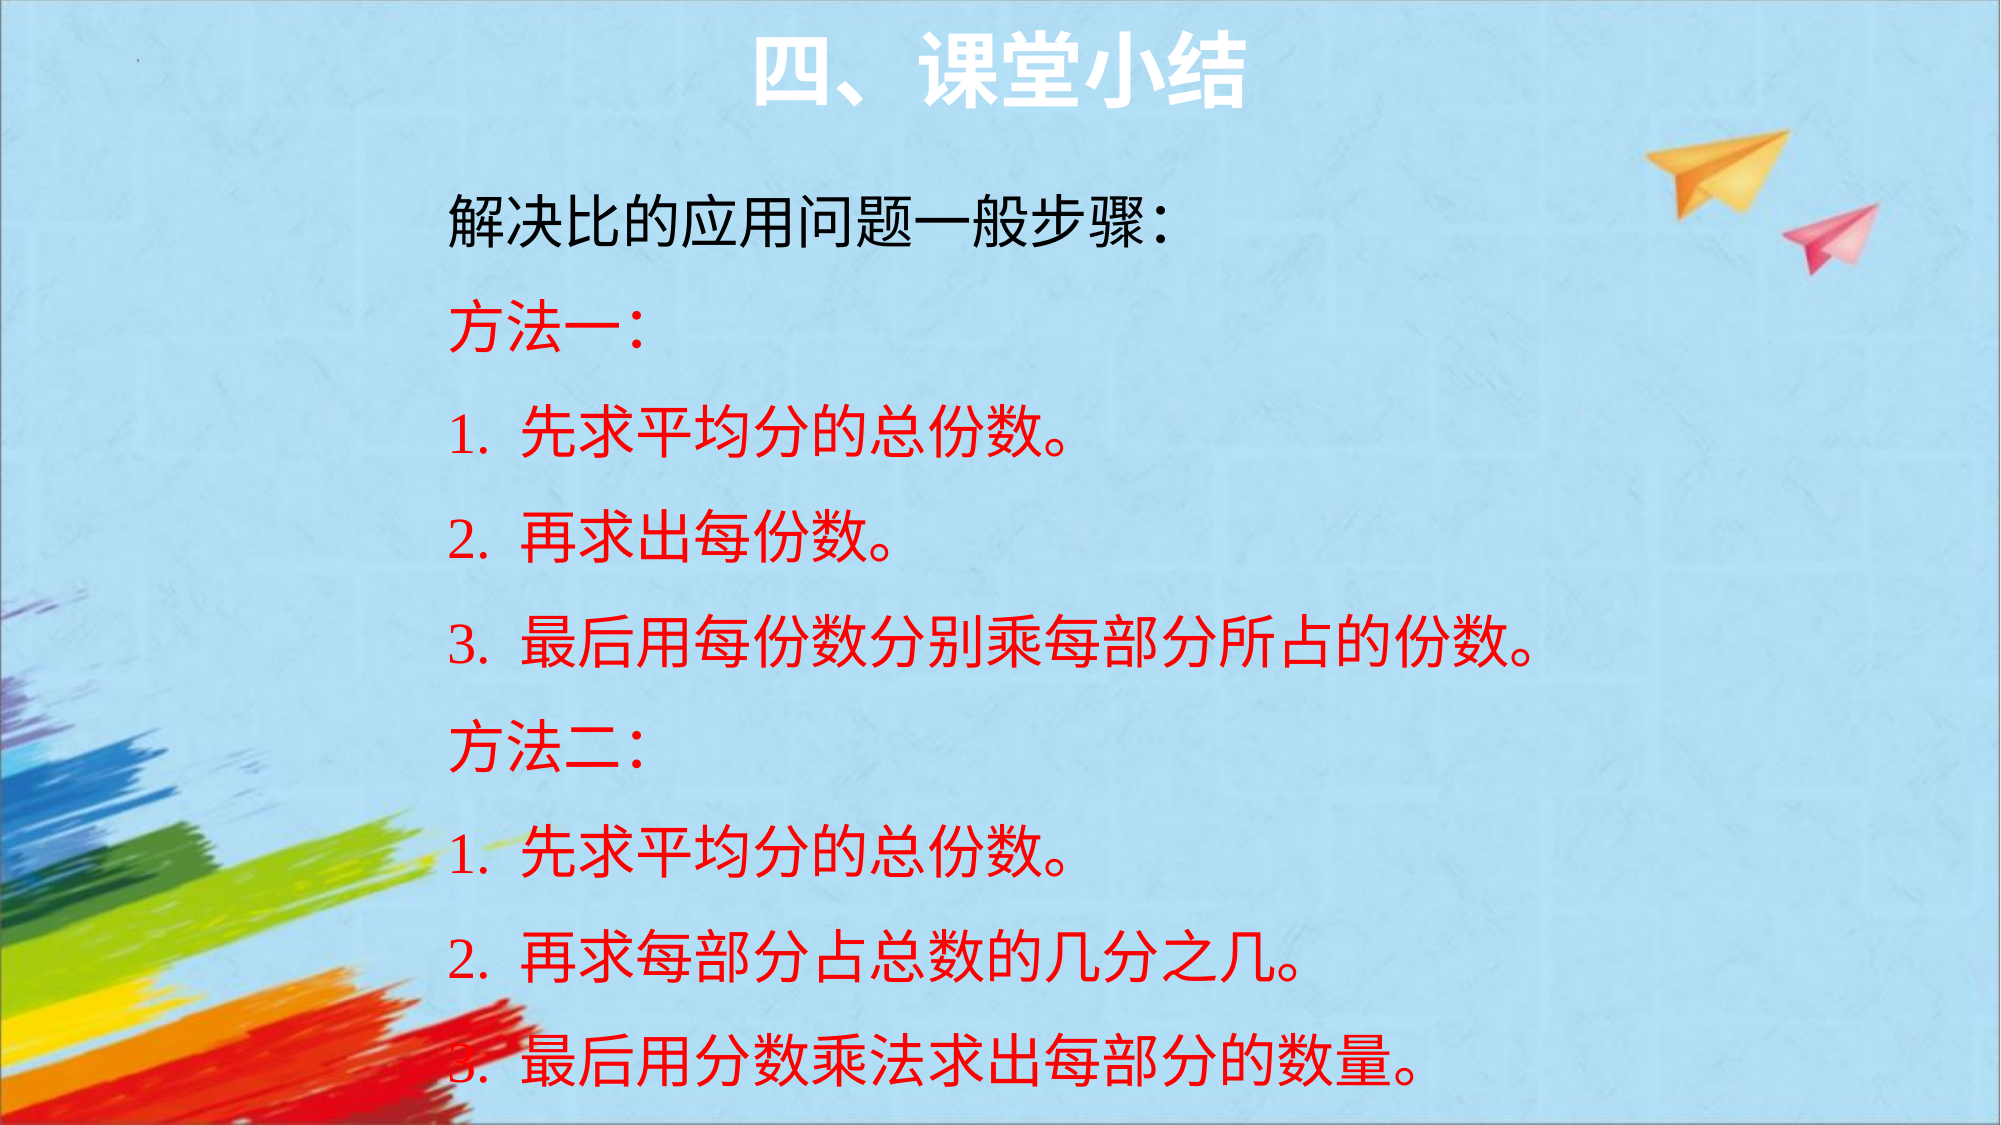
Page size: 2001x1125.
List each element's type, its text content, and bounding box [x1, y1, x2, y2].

text_box 解决比的应用问题一般步骤： 方法一： 1. 先求平均分的总份数。 2. 再求出每份数。 3. 最后用每份数分别乘每部分所占的份数。 方法二： 1. 先求平均分的总份数。 2. 再求每部分占总数的几分之几。 3. 最后用分数乘法求出每部分的数量。 [382, 142, 1780, 1102]
text_box 四、课堂小结 [0, 0, 2000, 138]
picture [0, 0, 2001, 1125]
